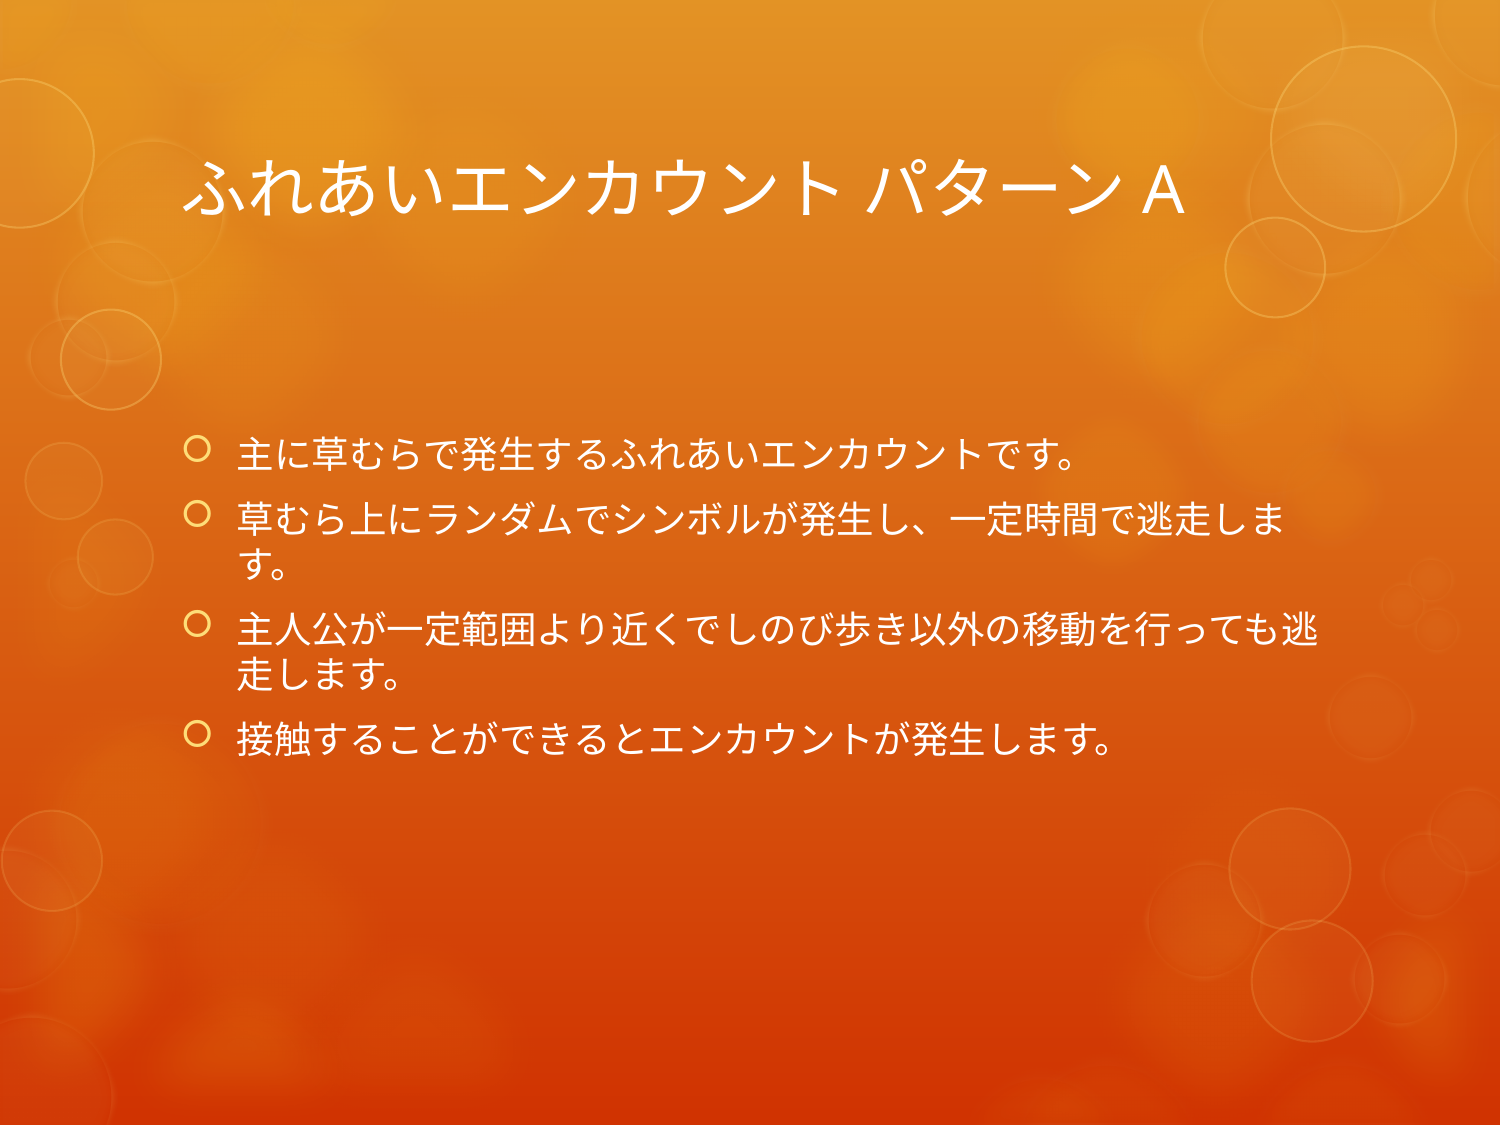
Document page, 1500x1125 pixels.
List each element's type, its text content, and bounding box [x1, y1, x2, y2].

title ふれあいエンカウント パターンA [165, 110, 1335, 263]
list 主に草むらで発生するふれあいエンカウントです。 草むら上にランダムでシンボルが発生し、一定時間で逃走します。 主人公が一定範囲より近くでしのび歩き以外の移動を行っても逃走します。 接触することができるとエンカウントが発生します。 [165, 296, 1335, 962]
